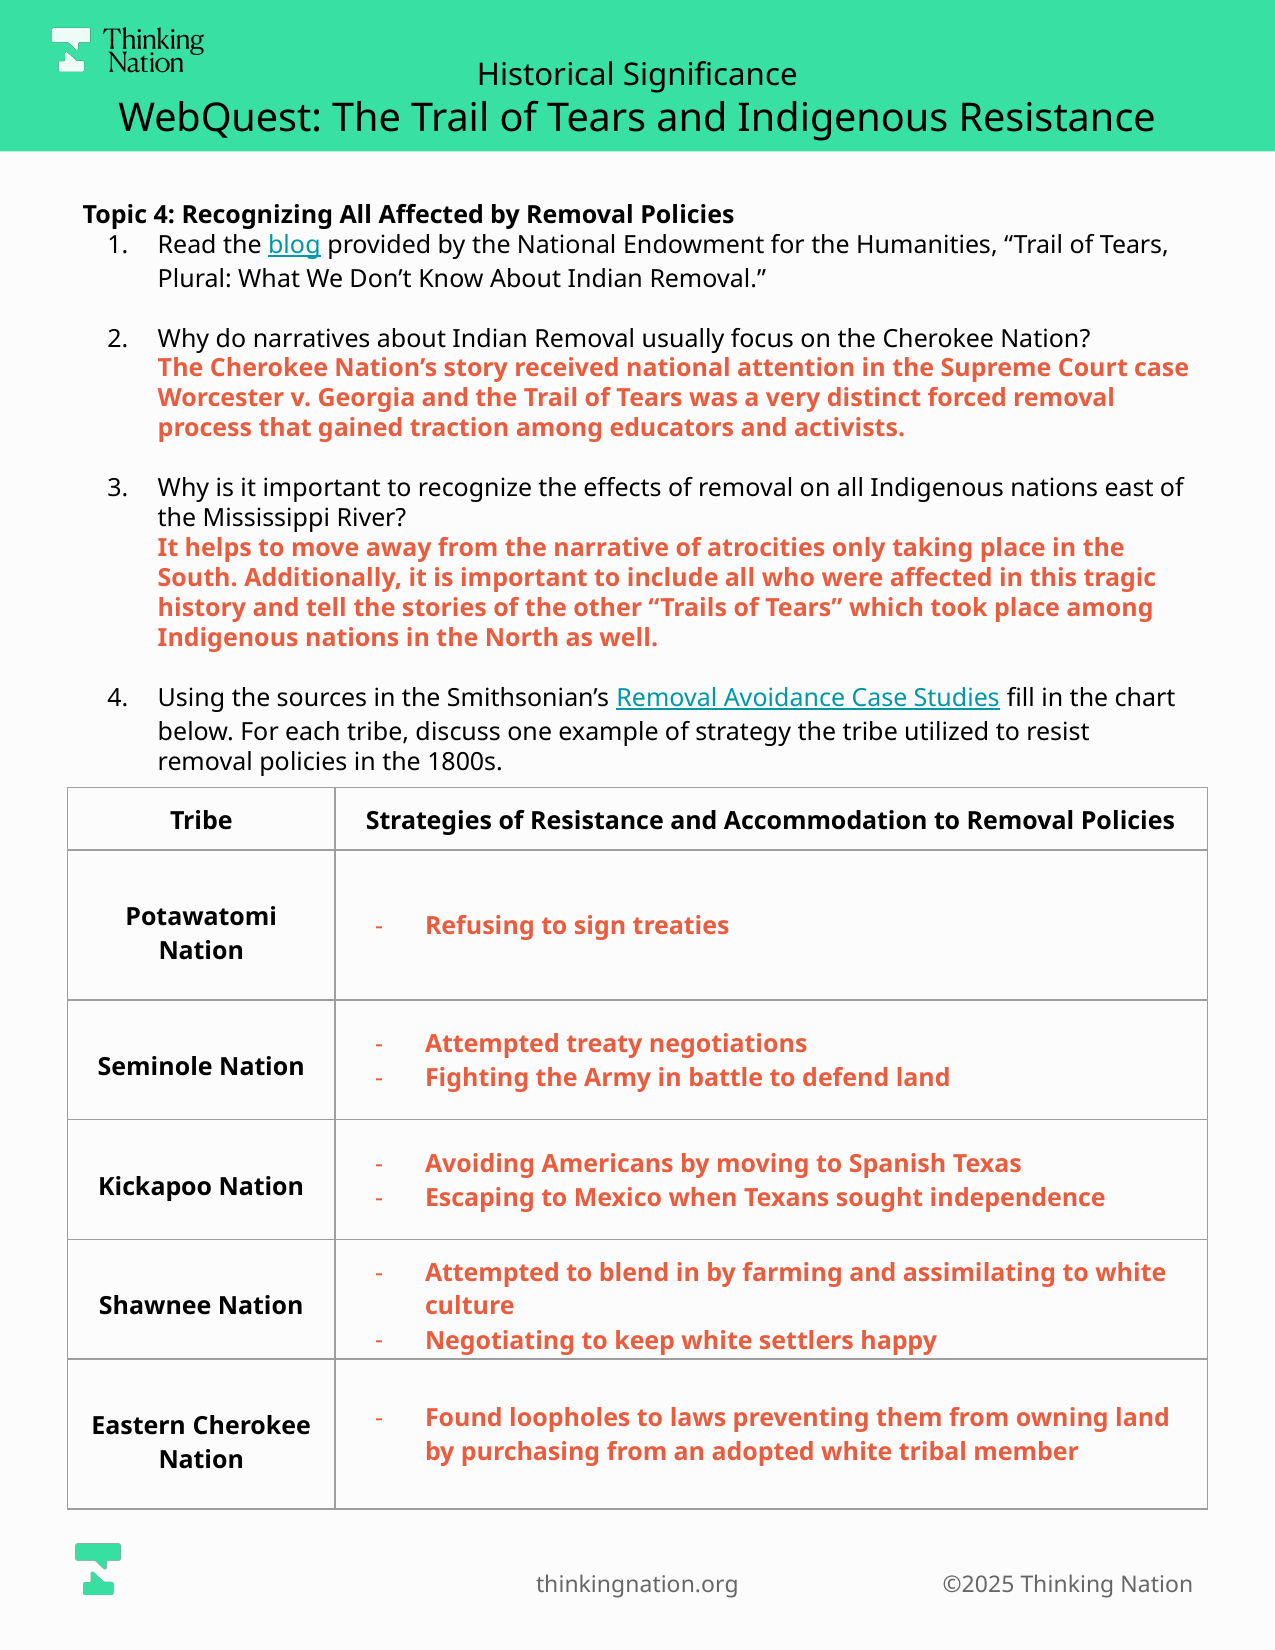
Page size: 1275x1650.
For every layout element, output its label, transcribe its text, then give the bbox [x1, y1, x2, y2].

text_box ©2025 Thinking Nation [907, 1553, 1210, 1605]
table_cell Shawnee Nation [68, 1240, 334, 1358]
table_header Strategies of Resistance and Accommodation to Removal Policies [336, 788, 1207, 849]
text_box Historical Significance WebQuest: The Trail of Tears and Indigenous Resistance [0, 0, 1275, 152]
table_cell Refusing to sign treaties [336, 851, 1207, 999]
text_box Topic 4: Recognizing All Affected by Removal Policies Read the blog provided by the National Endowment for the Humanities, “Trail of Tears, Plural: What We Don’t Know About Indian Removal.” Why do narratives about Indian Removal usually focus on the Cherokee Nation? The Cherokee Nation’s story received national attention in the Supreme Court case Worcester v. Georgia and the Trail of Tears was a very distinct forced removal process that gained traction among educators and activists. Why is it important to recognize the effects of removal on all Indigenous nations east of the Mississippi River? It helps to move away from the narrative of atrocities only taking place in the South. Additionally, it is important to include all who were affected in this tragic history and tell the stories of the other “Trails of Tears” which took place among Indigenous nations in the North as well. Using the sources in the Smithsonian’s Removal Avoidance Case Studies fill in the chart below. For each tribe, discuss one example of strategy the tribe utilized to resist removal policies in the 1800s. [67, 183, 1208, 787]
text_box thinkingnation.org [486, 1553, 789, 1605]
table_cell Seminole Nation [68, 1001, 334, 1119]
table_header Tribe [68, 788, 334, 849]
table_cell Attempted to blend in by farming and assimilating to white culture Negotiating to keep white settlers happy [336, 1240, 1207, 1358]
table_cell Eastern Cherokee Nation [68, 1360, 334, 1508]
table_cell Potawatomi Nation [68, 851, 334, 999]
table_cell Found loopholes to laws preventing them from owning land by purchasing from an adopted white tribal member [336, 1360, 1207, 1508]
picture [35, 13, 210, 87]
picture [62, 1533, 134, 1605]
table_cell Avoiding Americans by moving to Spanish Texas Escaping to Mexico when Texans sought independence [336, 1120, 1207, 1239]
table_cell Attempted treaty negotiations Fighting the Army in battle to defend land [336, 1001, 1207, 1119]
table_cell Kickapoo Nation [68, 1120, 334, 1239]
